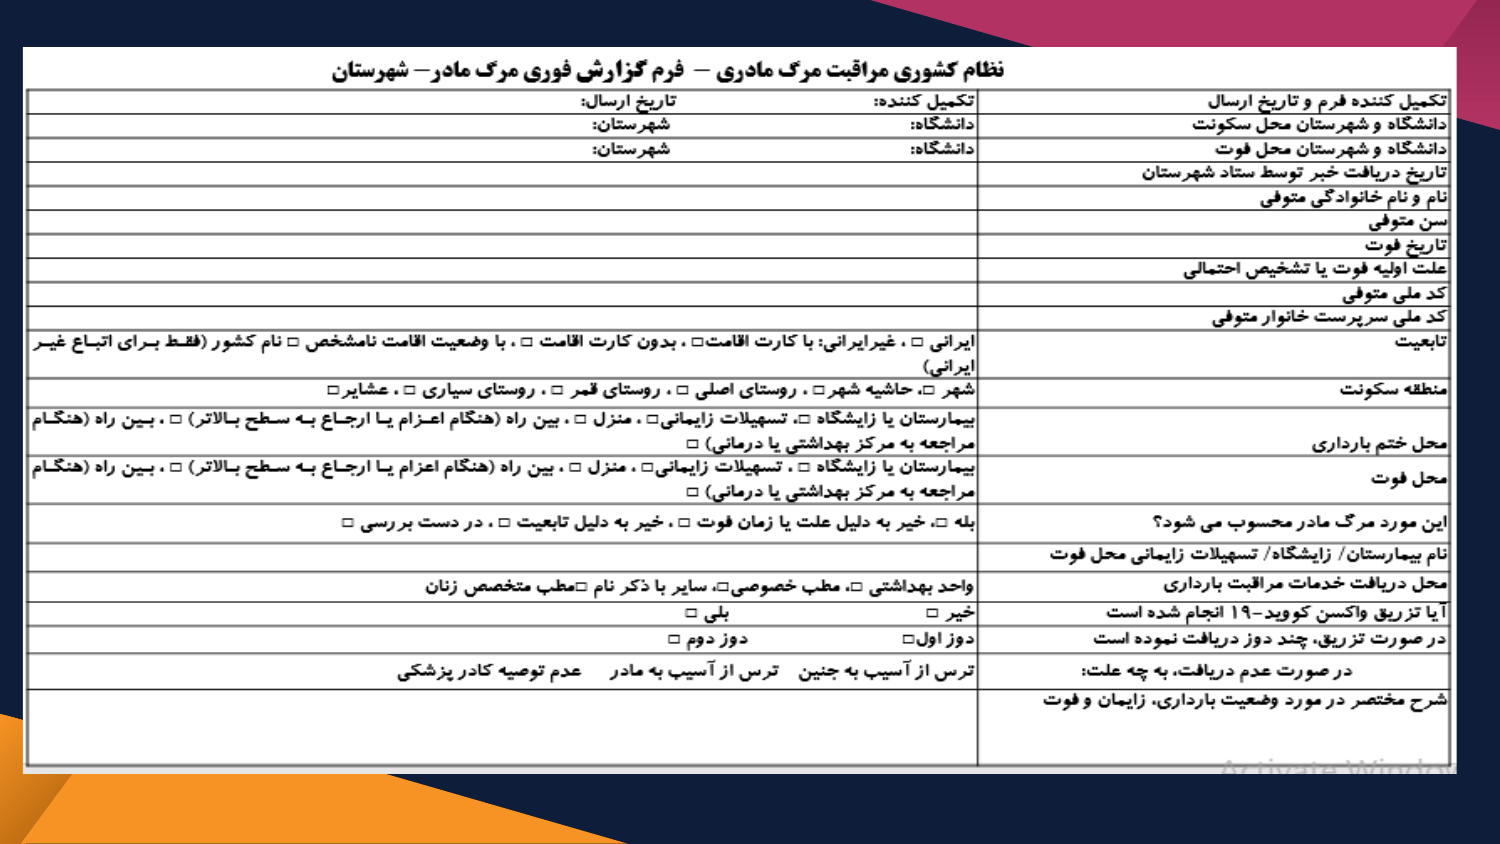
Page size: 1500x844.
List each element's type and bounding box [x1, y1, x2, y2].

picture [22, 46, 1457, 774]
